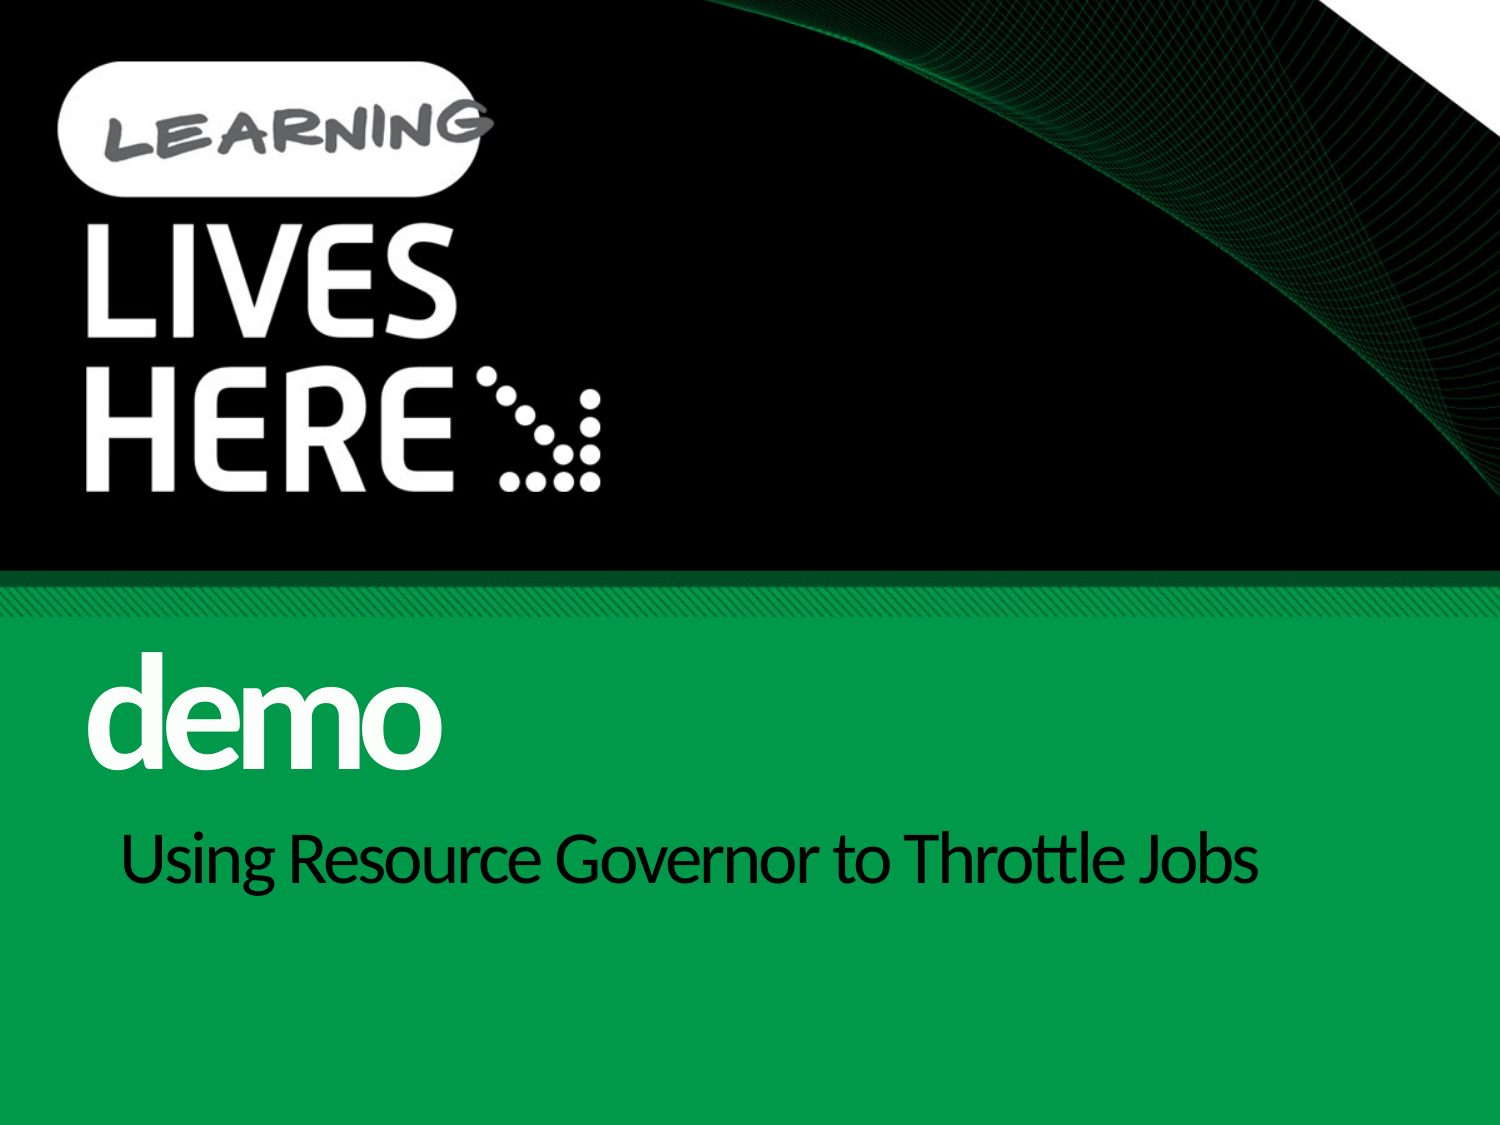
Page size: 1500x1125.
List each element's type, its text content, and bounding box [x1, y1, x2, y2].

picture [0, 0, 1500, 1125]
list demo [83, 625, 1344, 800]
title Using Resource Governor to Throttle Jobs [119, 818, 1375, 943]
